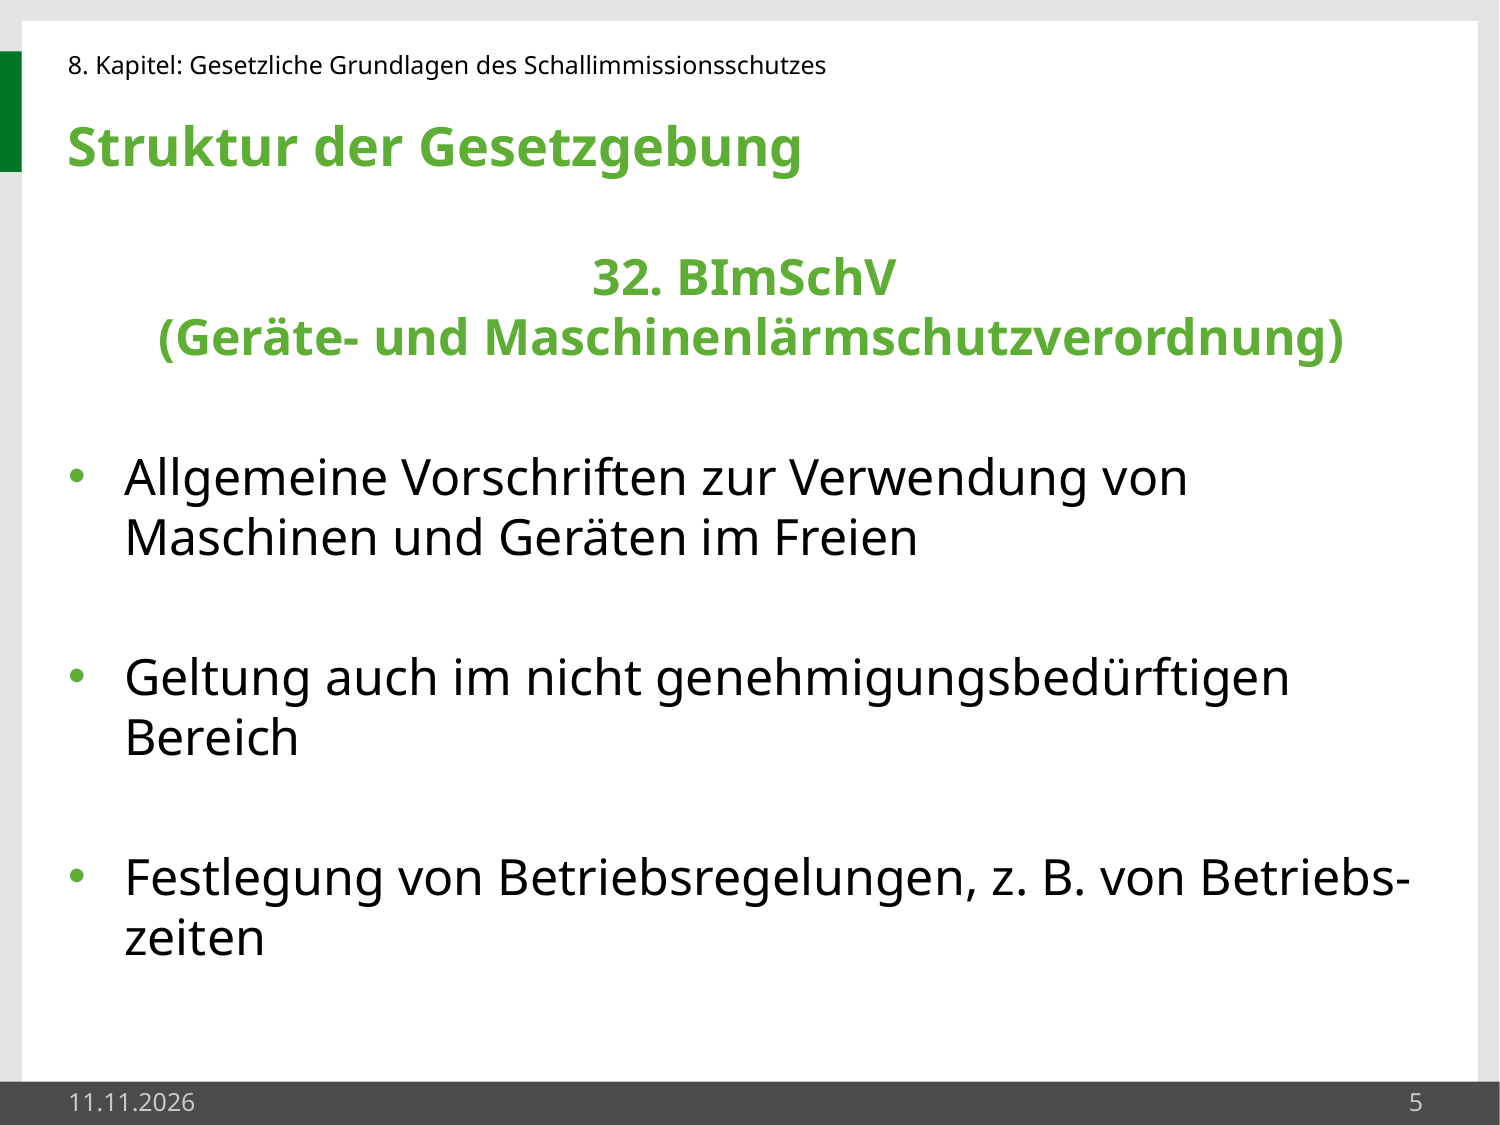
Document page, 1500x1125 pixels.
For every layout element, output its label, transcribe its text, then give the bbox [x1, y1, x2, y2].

slide_number 5 [1331, 1082, 1423, 1125]
list 32. BImSchV (Geräte- und Maschinenlärmschutzverordnung) Allgemeine Vorschriften zur Verwendung von Maschinen und Geräten im Freien Geltung auch im nicht genehmigungsbedürftigen Bereich Festlegung von Betriebsregelungen, z. B. von Betriebs-zeiten [68, 245, 1436, 1047]
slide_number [68, 1082, 231, 1125]
title Struktur der Gesetzgebung [67, 77, 1427, 178]
